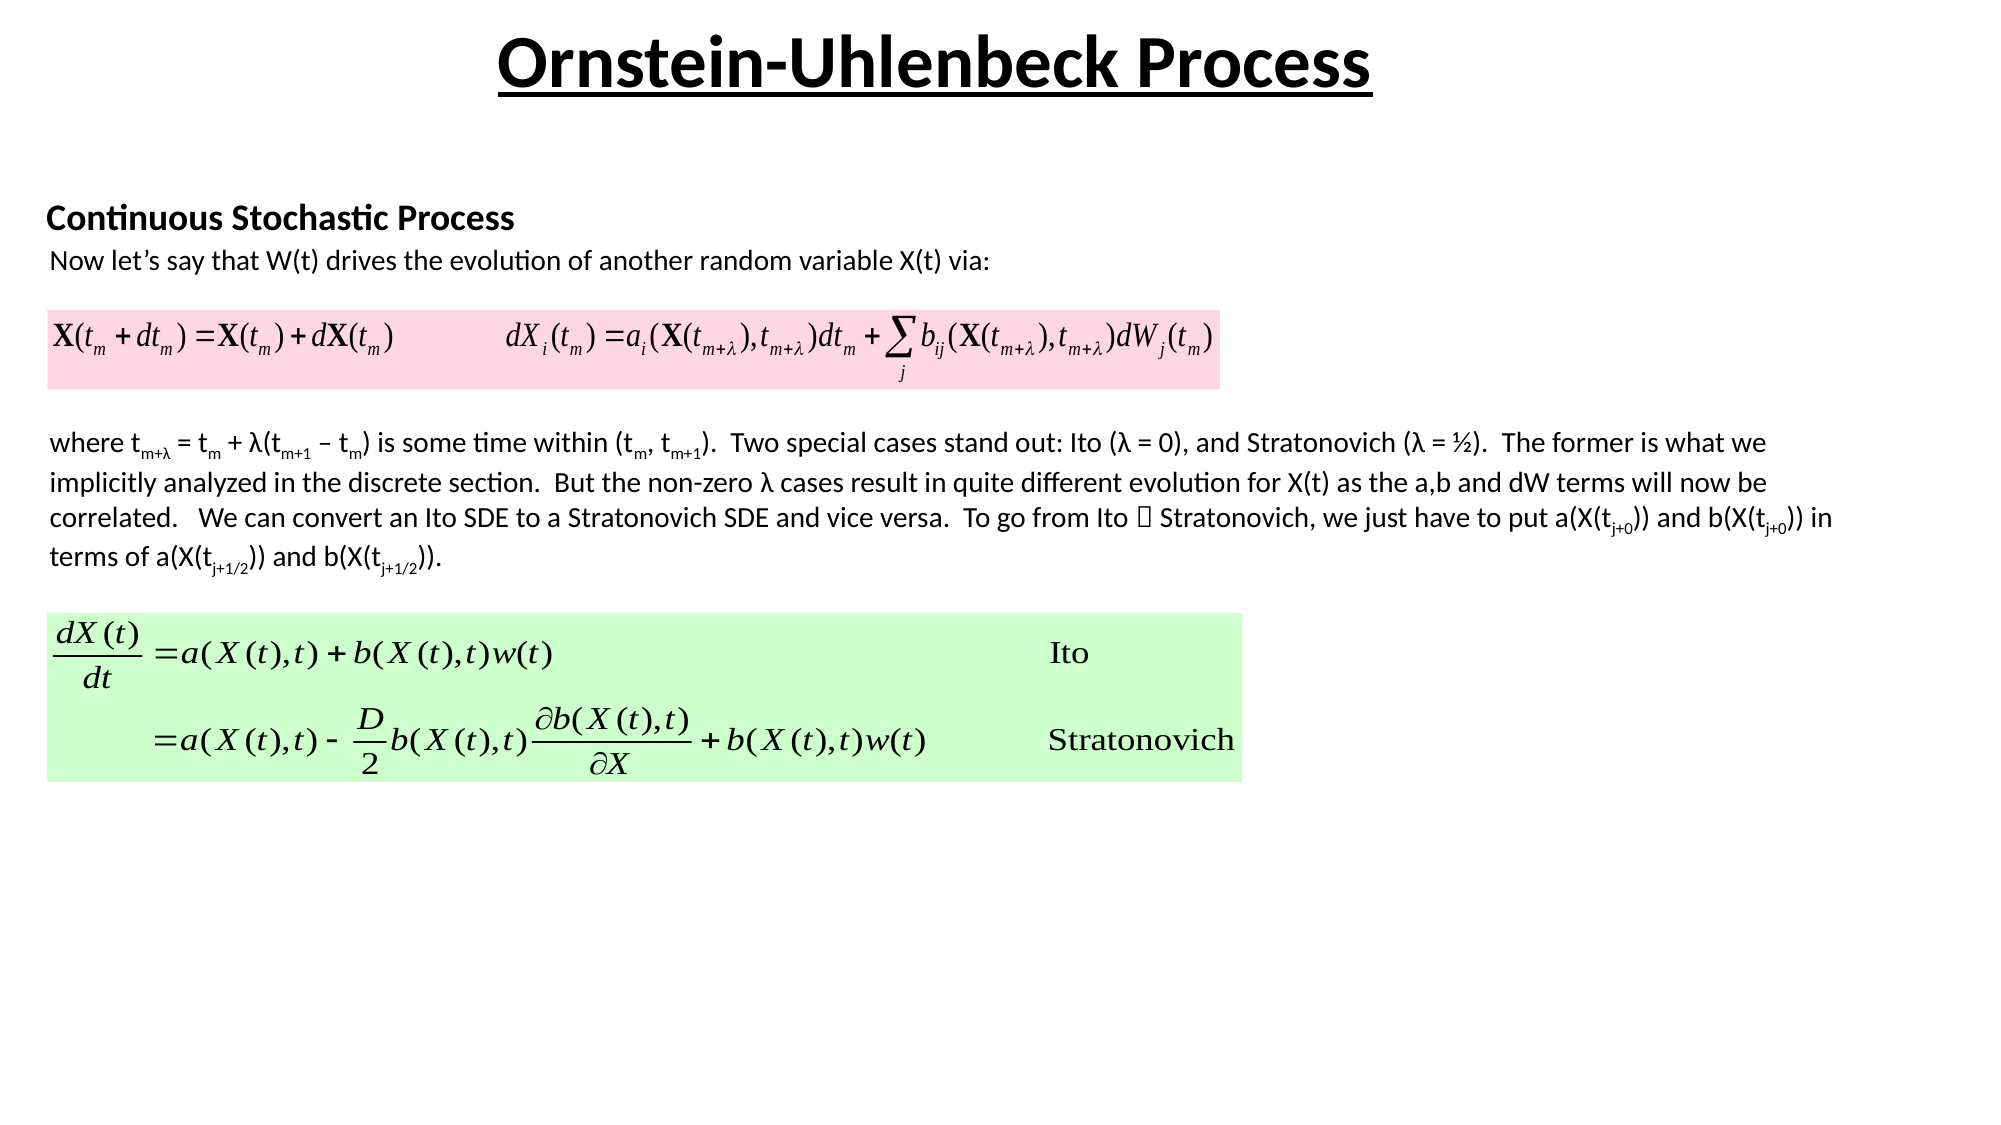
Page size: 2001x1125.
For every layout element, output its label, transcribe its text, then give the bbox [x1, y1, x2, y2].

title Ornstein-Uhlenbeck Process [463, 12, 1407, 112]
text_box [47, 612, 1243, 783]
text_box where tm+λ = tm + λ(tm+1 – tm) is some time within (tm, tm+1). Two special cases stand out: Ito (λ = 0), and Stratonovich (λ = ½). The former is what we implicitly analyzed in the discrete section. But the non-zero λ cases result in quite different evolution for X(t) as the a,b and dW terms will now be correlated. We can convert an Ito SDE to a Stratonovich SDE and vice versa. To go from Ito  Stratonovich, we just have to put a(X(tj+0)) and b(X(tj+0)) in terms of a(X(tj+1/2)) and b(X(tj+1/2)). [34, 415, 1863, 585]
text_box Continuous Stochastic Process [31, 185, 552, 246]
text_box Now let’s say that W(t) drives the evolution of another random variable X(t) via: [34, 233, 1030, 284]
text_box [47, 309, 1220, 389]
